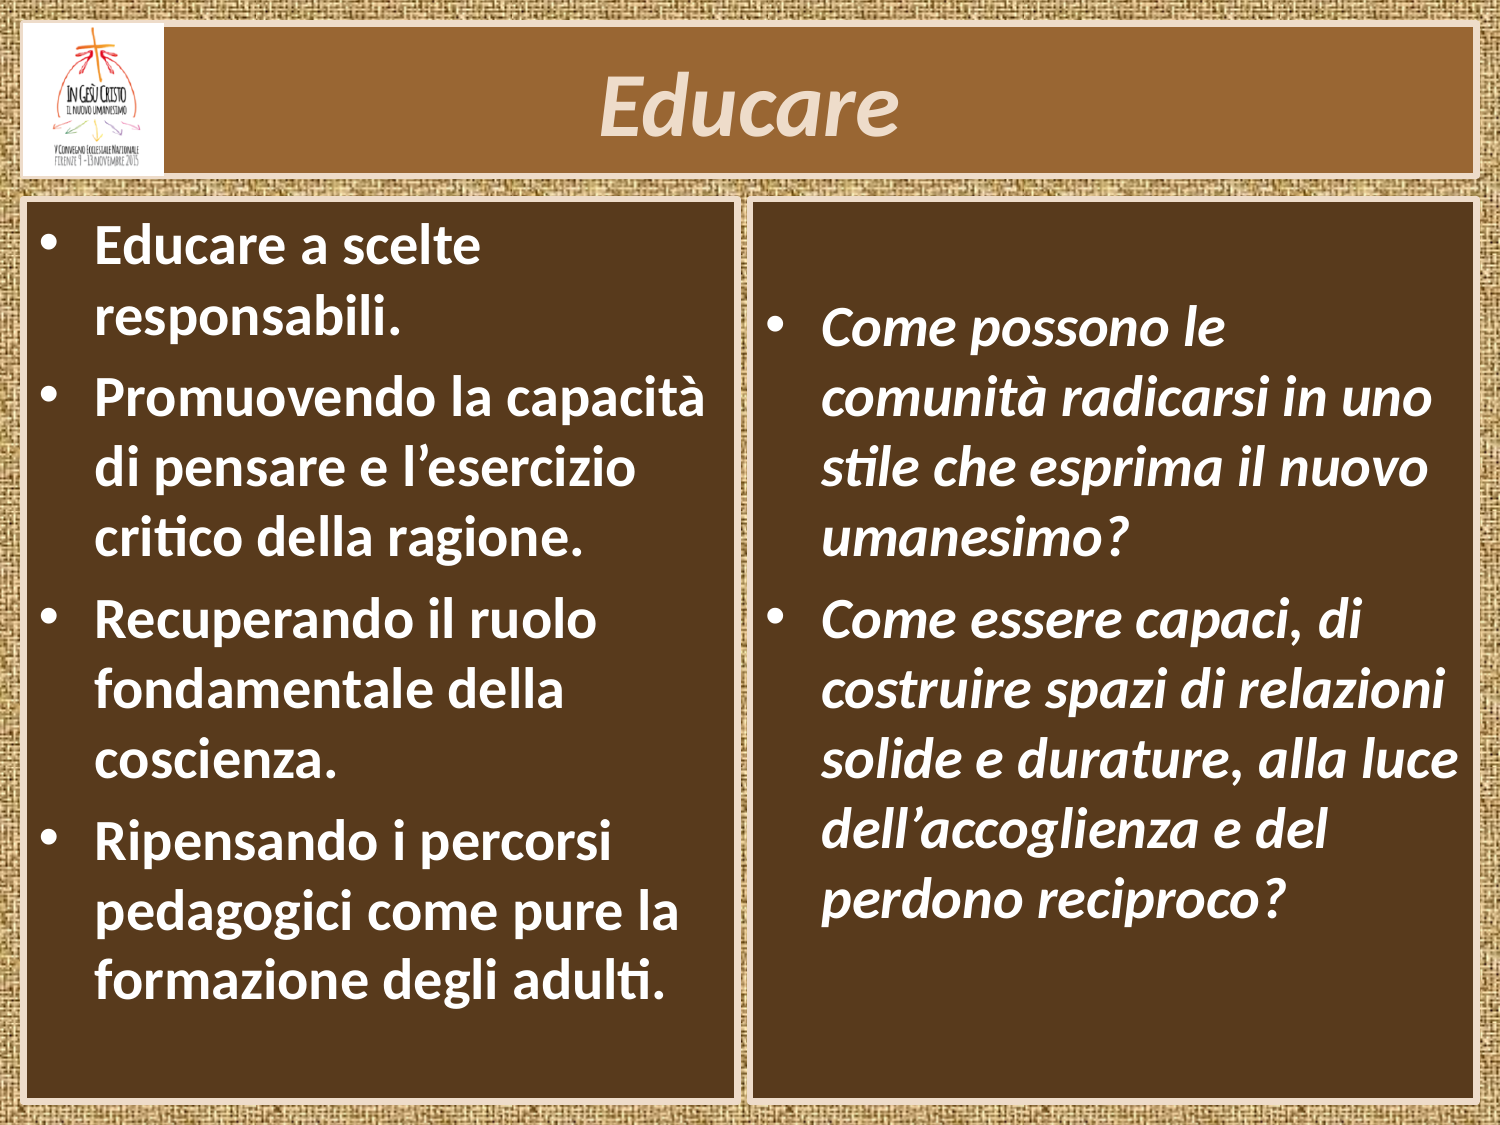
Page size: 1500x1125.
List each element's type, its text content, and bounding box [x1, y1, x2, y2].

title Educare [165, 23, 1477, 176]
picture [0, 0, 1500, 1125]
list Come possono le comunità radicarsi in uno stile che esprima il nuovo umanesimo? Come essere capaci, di costruire spazi di relazioni solide e durature, alla luce dell’accoglienza e del perdono reciproco? [750, 199, 1477, 1102]
list Educare a scelte responsabili. Promuovendo la capacità di pensare e l’esercizio critico della ragione. Recuperando il ruolo fondamentale della coscienza. Ripensando i percorsi pedagogici come pure la formazione degli adulti. [23, 199, 738, 1102]
